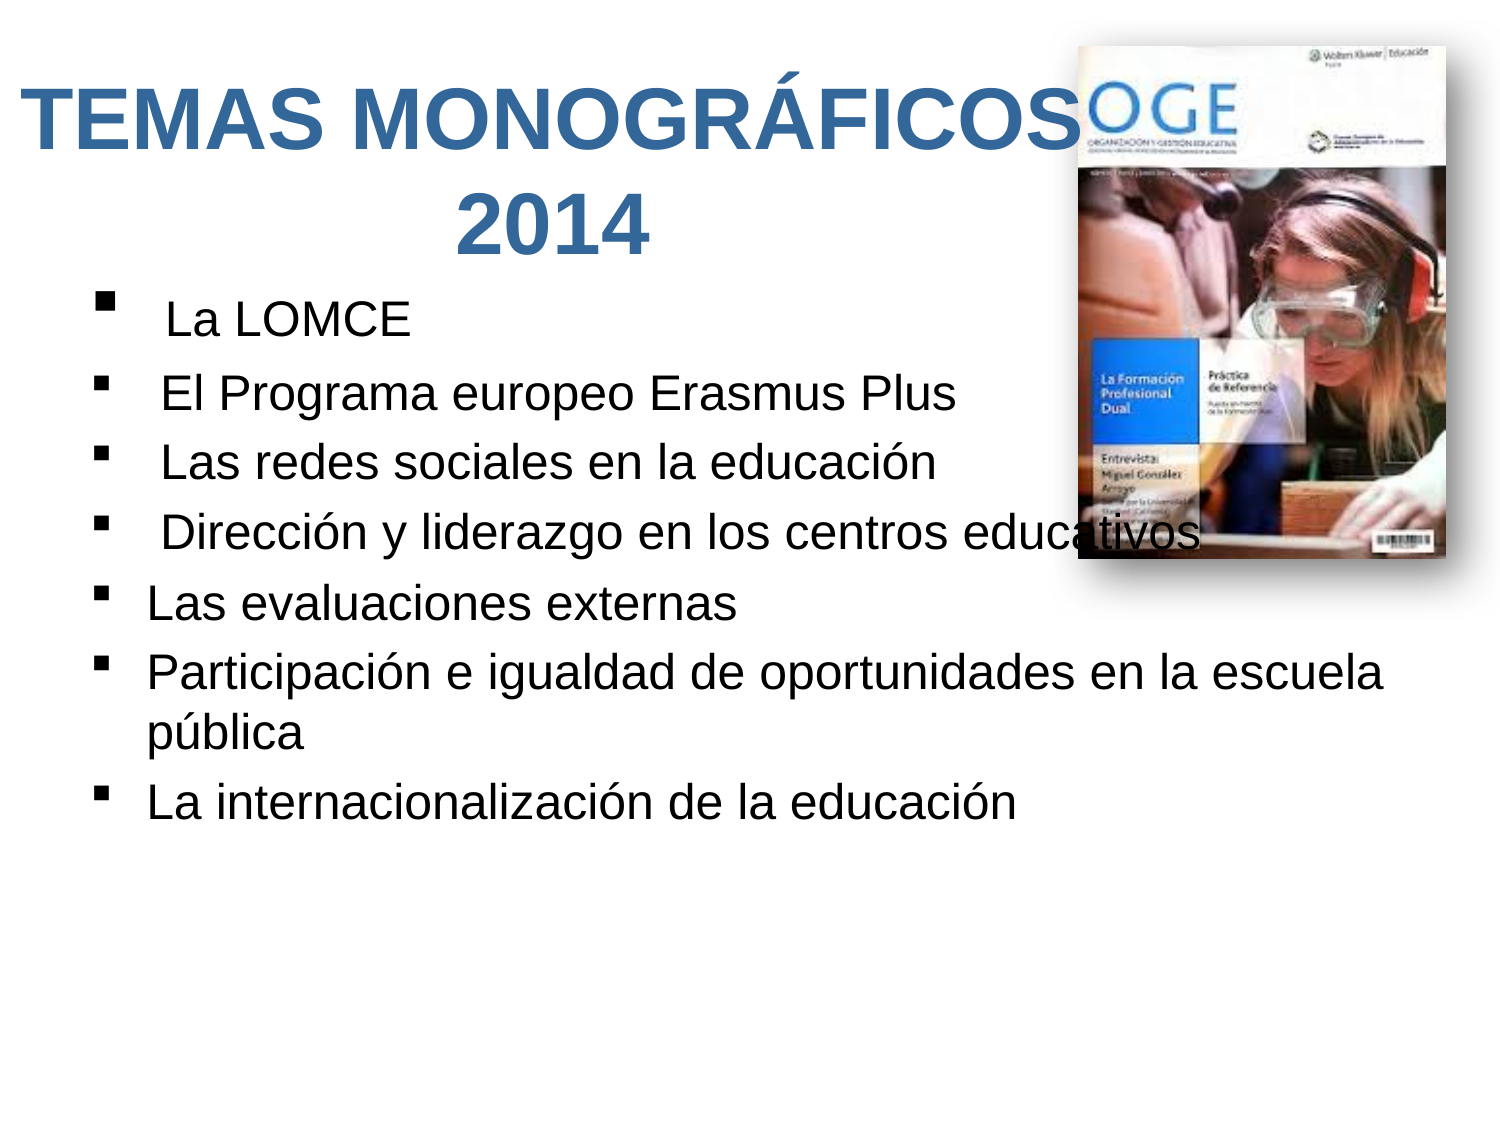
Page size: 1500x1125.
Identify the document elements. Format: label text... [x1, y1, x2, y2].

text_box TEMAS MONOGRÁFICOS 2014 [5, 54, 1072, 280]
list La LOMCE El Programa europeo Erasmus Plus Las redes sociales en la educación Dirección y liderazgo en los centros educativos Las evaluaciones externas Participación e igualdad de oportunidades en la escuela pública La internacionalización de la educación [74, 280, 1426, 1006]
picture [1077, 46, 1446, 560]
